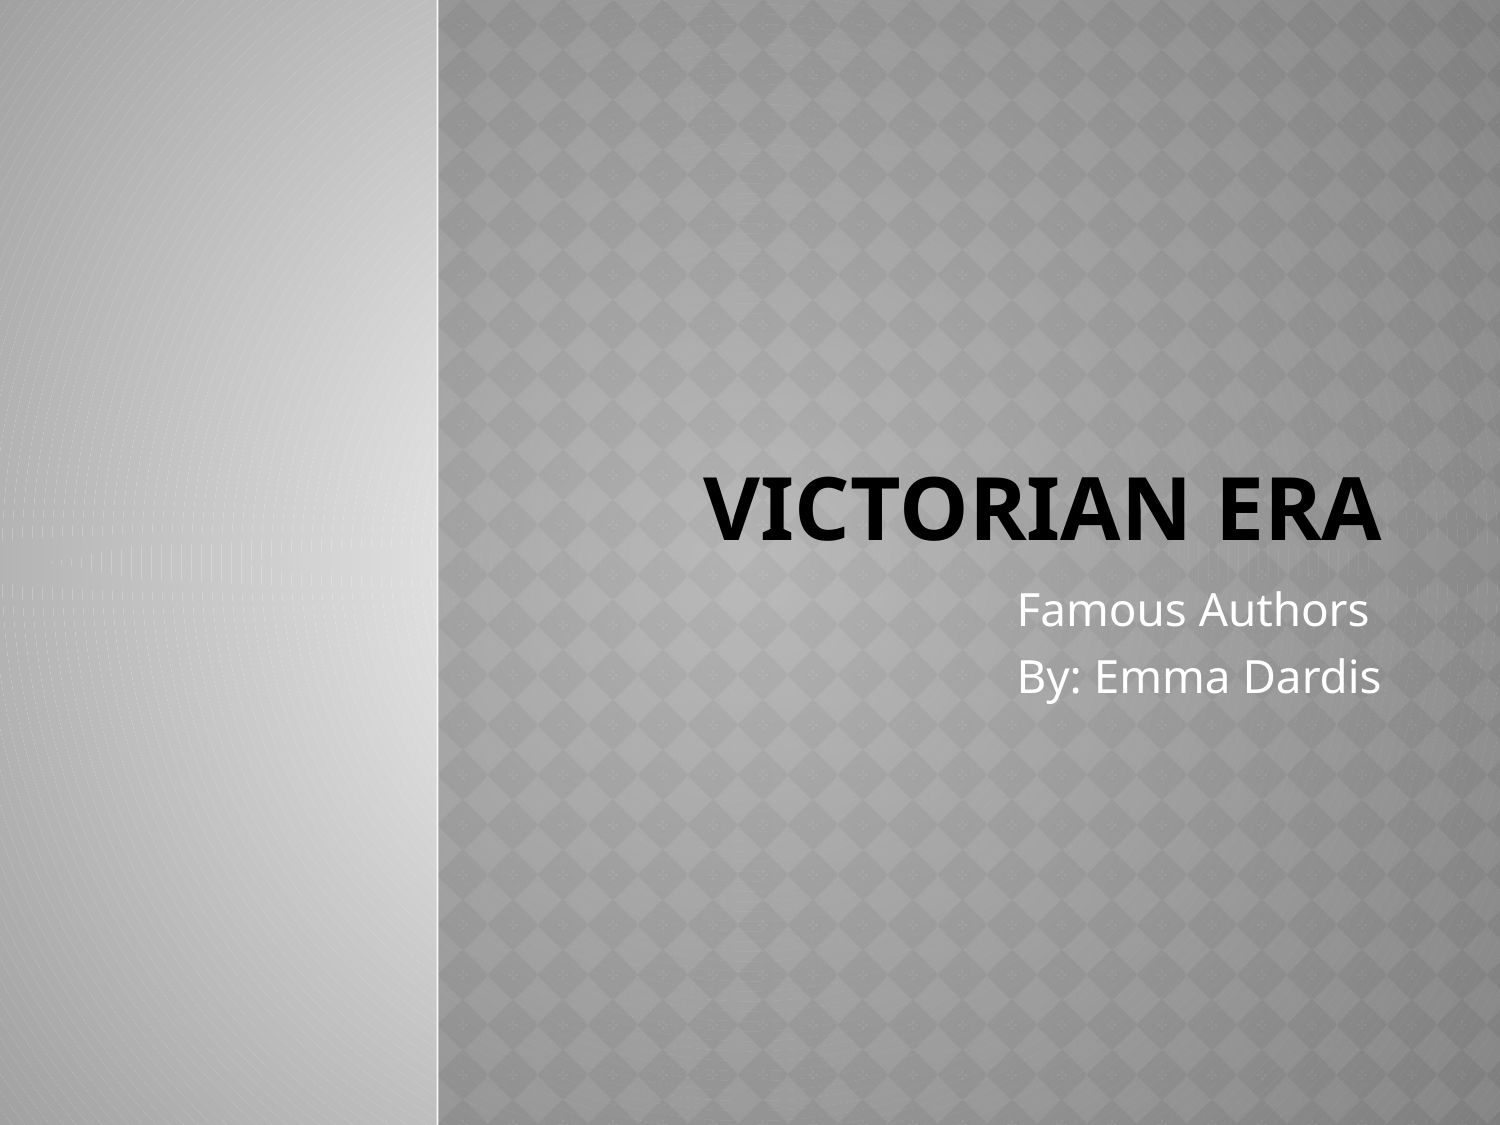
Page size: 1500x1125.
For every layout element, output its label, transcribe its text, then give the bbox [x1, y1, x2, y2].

subtitle Famous Authors By: Emma Dardis [550, 580, 1390, 762]
title Victorian Era [552, 87, 1390, 558]
